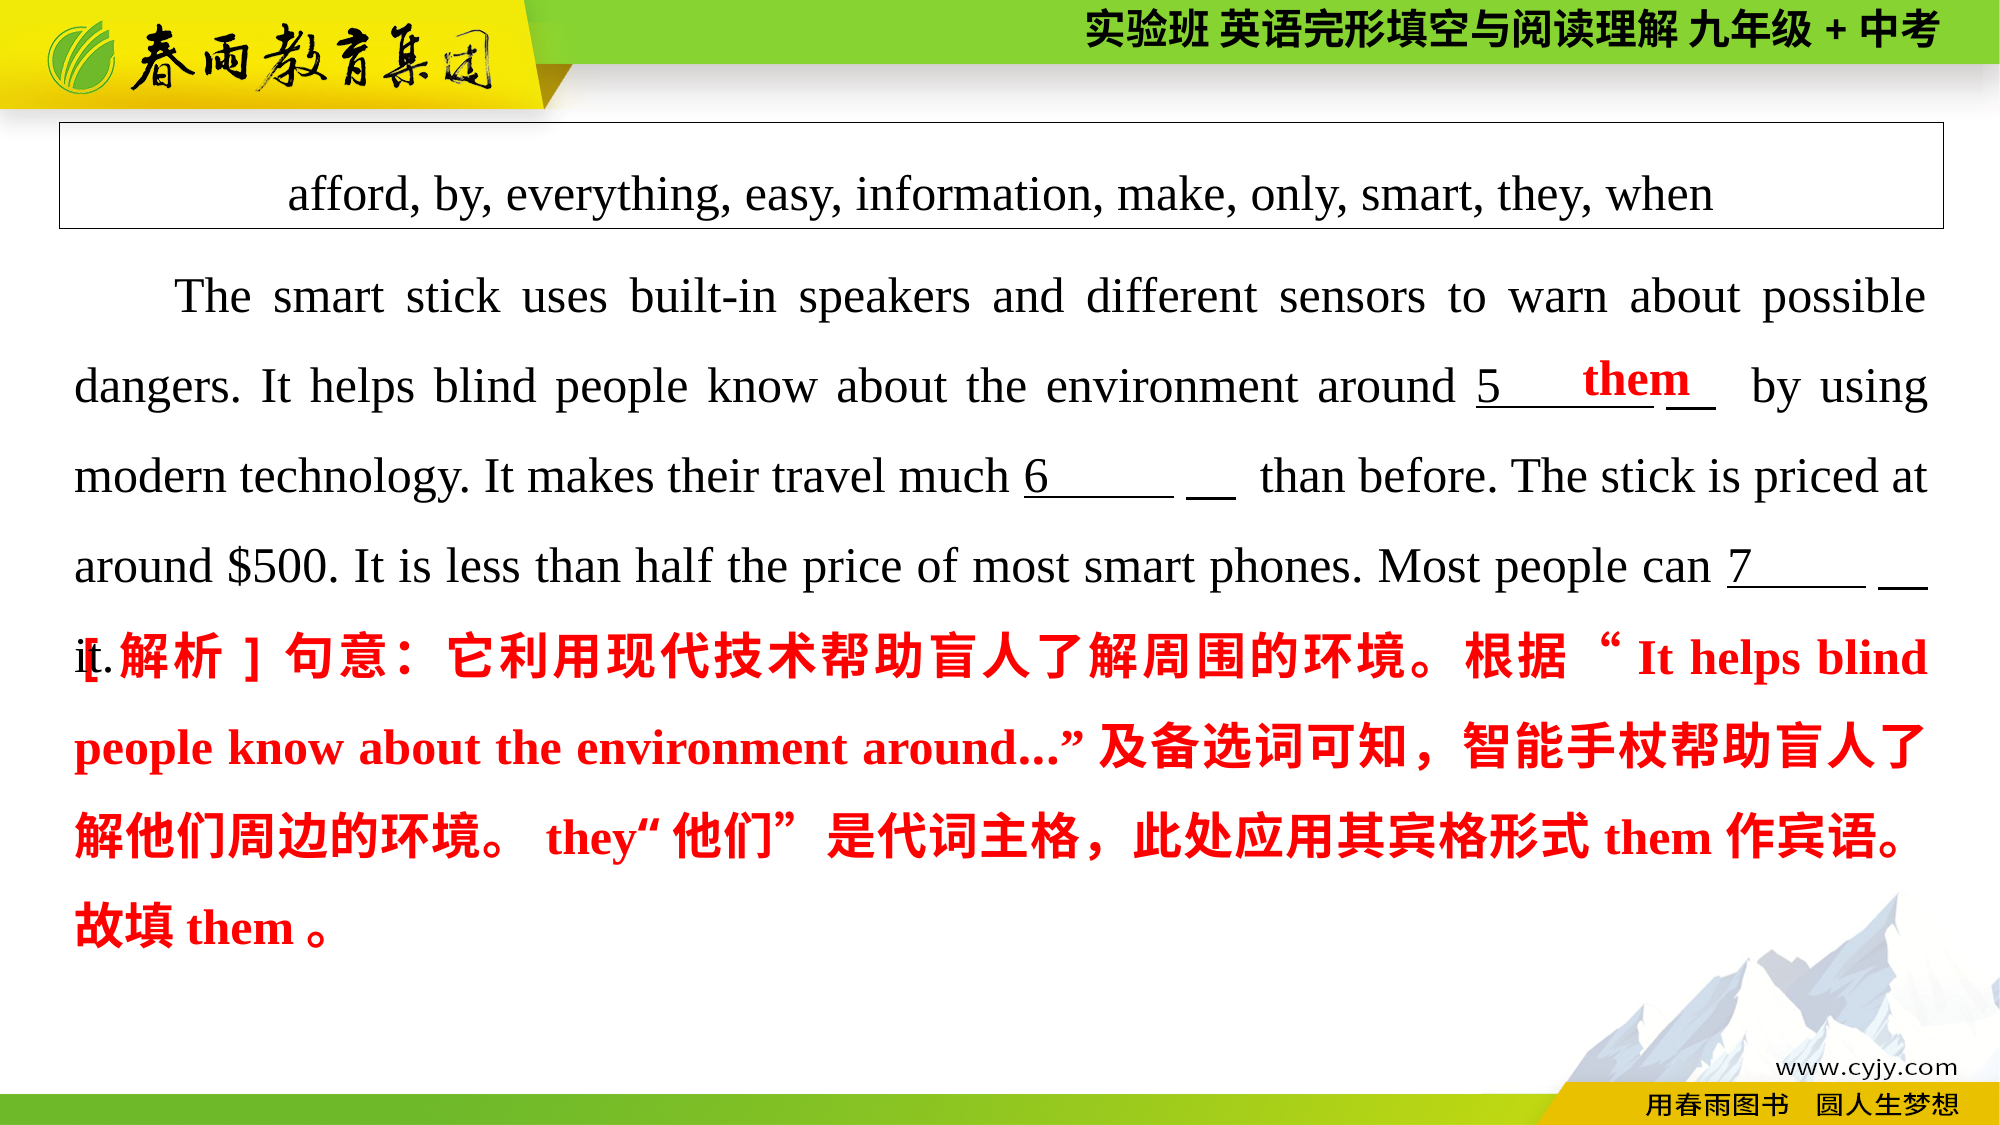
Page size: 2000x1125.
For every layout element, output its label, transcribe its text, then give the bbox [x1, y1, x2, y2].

text_box The smart stick uses built-in speakers and different sensors to warn about possible dangers. It helps blind people know about the environment around 5 by using modern technology. It makes their travel much 6 than before. The stick is priced at around $500. It is less than half the price of most smart phones. Most people can 7 it. [59, 229, 1944, 691]
text_box them [1567, 338, 1706, 413]
picture [0, 0, 2000, 1125]
list afford, by, everything, easy, information, make, only, smart, they, when [59, 122, 1944, 229]
text_box [解析]句意：它利用现代技术帮助盲人了解周围的环境。根据“It helps blind people know about the environment around...”及备选词可知，智能手杖帮助盲人了解他们周边的环境。they“他们”是代词主格，此处应用其宾格形式them作宾语。故填them。 [59, 691, 1944, 963]
